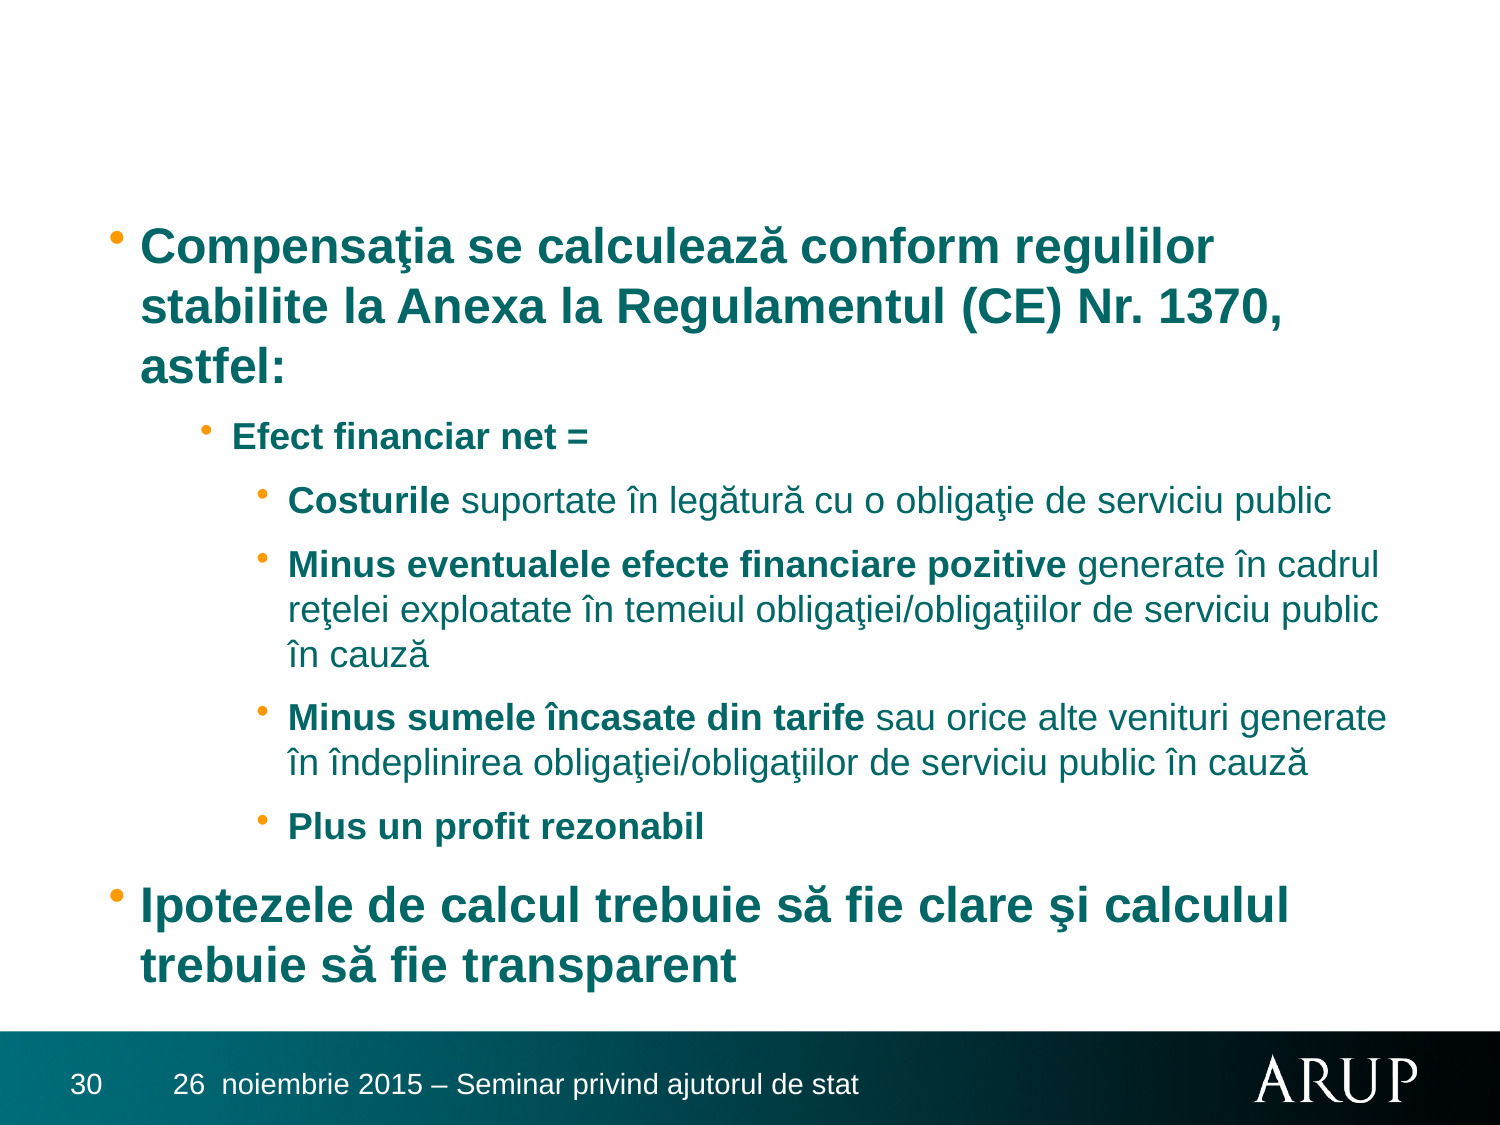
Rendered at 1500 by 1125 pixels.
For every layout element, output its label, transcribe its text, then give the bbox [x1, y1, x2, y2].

list Compensaţia se calculează conform regulilor stabilite la Anexa la Regulamentul (CE) Nr. 1370, astfel: Efect financiar net = Costurile suportate în legătură cu o obligaţie de serviciu public Minus eventualele efecte financiare pozitive generate în cadrul reţelei exploatate în temeiul obligaţiei/obligaţiilor de serviciu public în cauză Minus sumele încasate din tarife sau orice alte venituri generate în îndeplinirea obligaţiei/obligaţiilor de serviciu public în cauză Plus un profit rezonabil Ipotezele de calcul trebuie să fie clare şi calculul trebuie să fie transparent [108, 213, 1390, 1024]
footer 26 noiembrie 2015 – Seminar privind ajutorul de stat [158, 1057, 1199, 1118]
picture [0, 1030, 1500, 1125]
slide_number 30 [55, 1057, 158, 1118]
